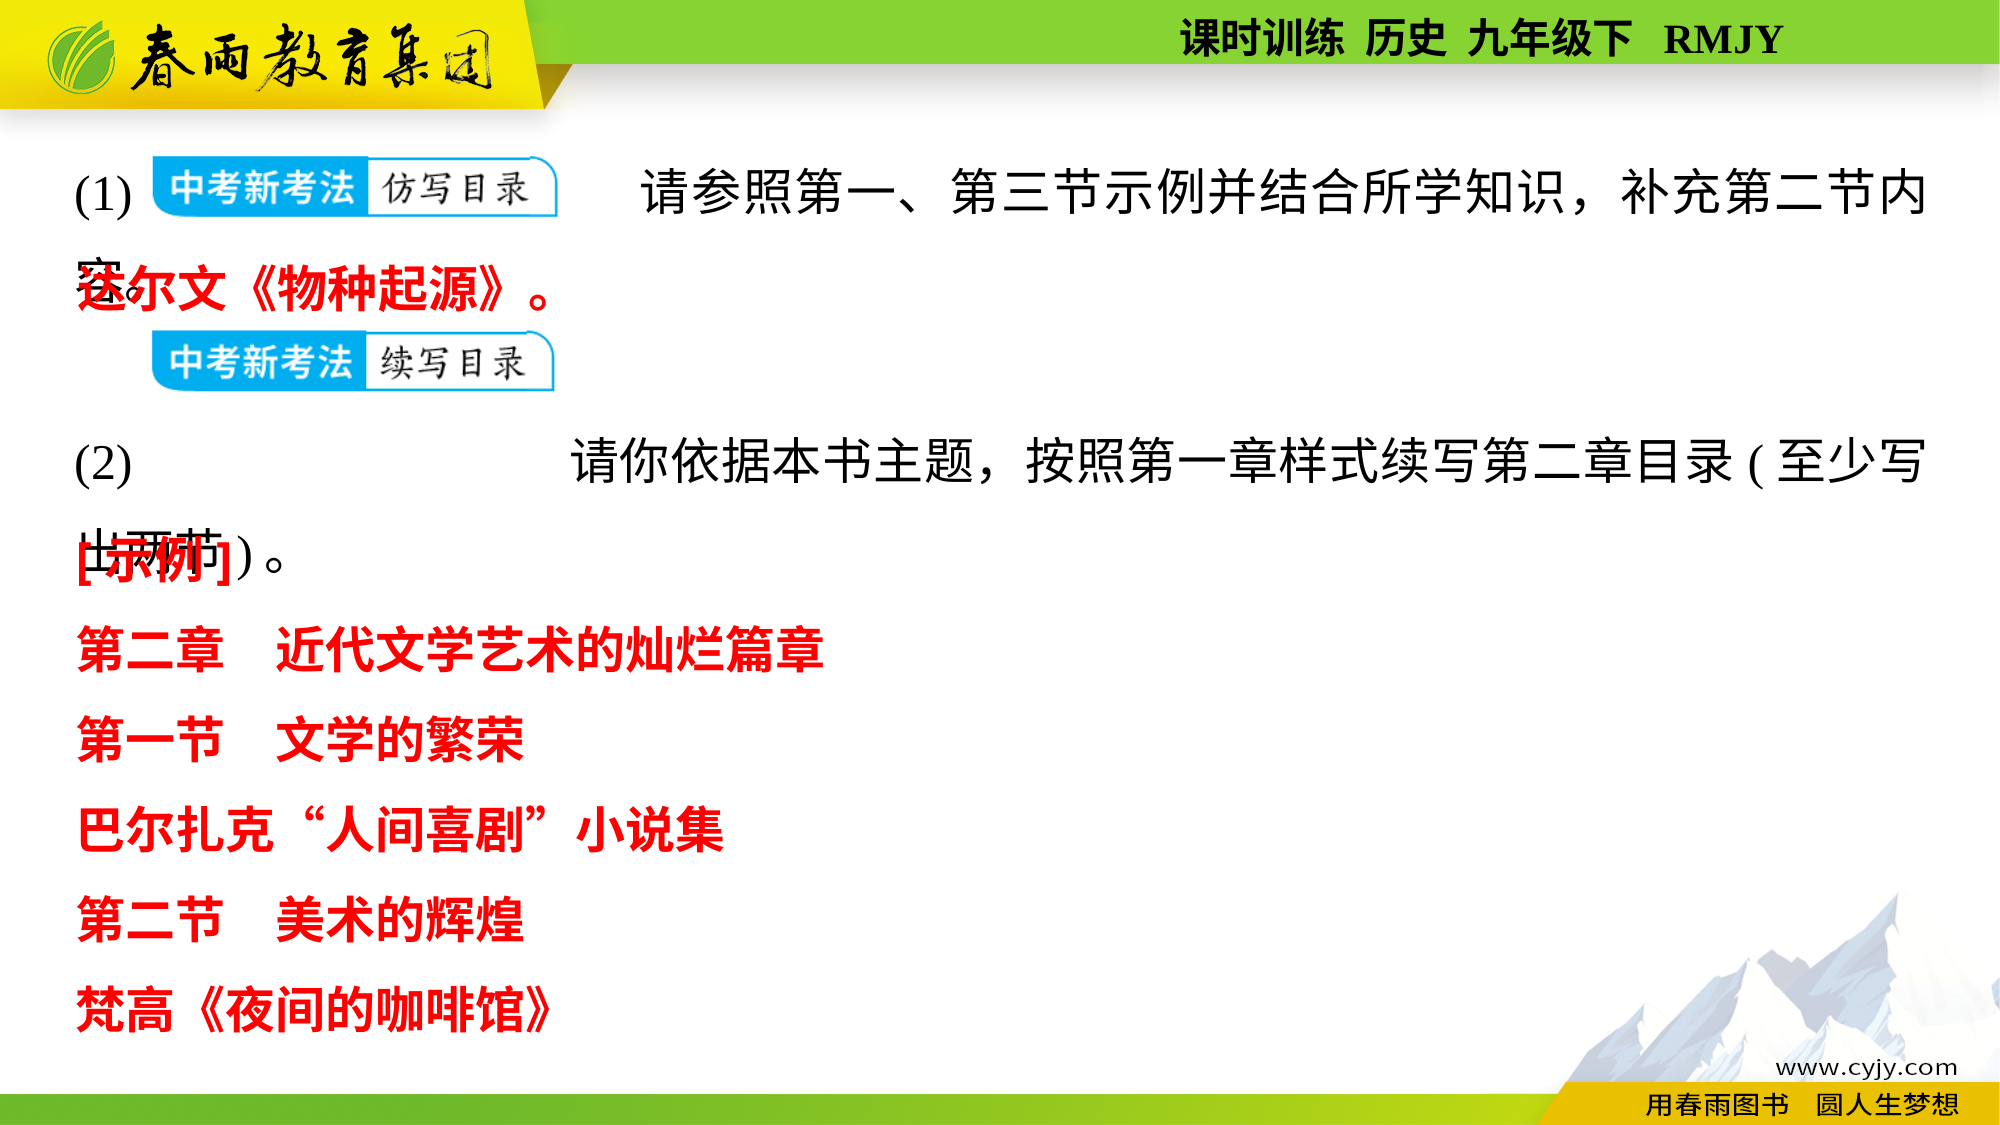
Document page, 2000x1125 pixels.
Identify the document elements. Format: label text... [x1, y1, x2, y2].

text_box 达尔文《物种起源》。 [63, 219, 593, 325]
picture [0, 0, 2000, 1125]
list (1) 请参照第一、第三节示例并结合所学知识，补充第二节内容。 (2) 请你依据本书主题，按照第一章样式续写第二章目录(至少写出两节)。 [59, 122, 1944, 592]
text_box [示例] 第二章 近代文学艺术的灿烂篇章 第一节 文学的繁荣 巴尔扎克“人间喜剧”小说集 第二节 美术的辉煌 梵高《夜间的咖啡馆》 [60, 491, 1307, 1047]
